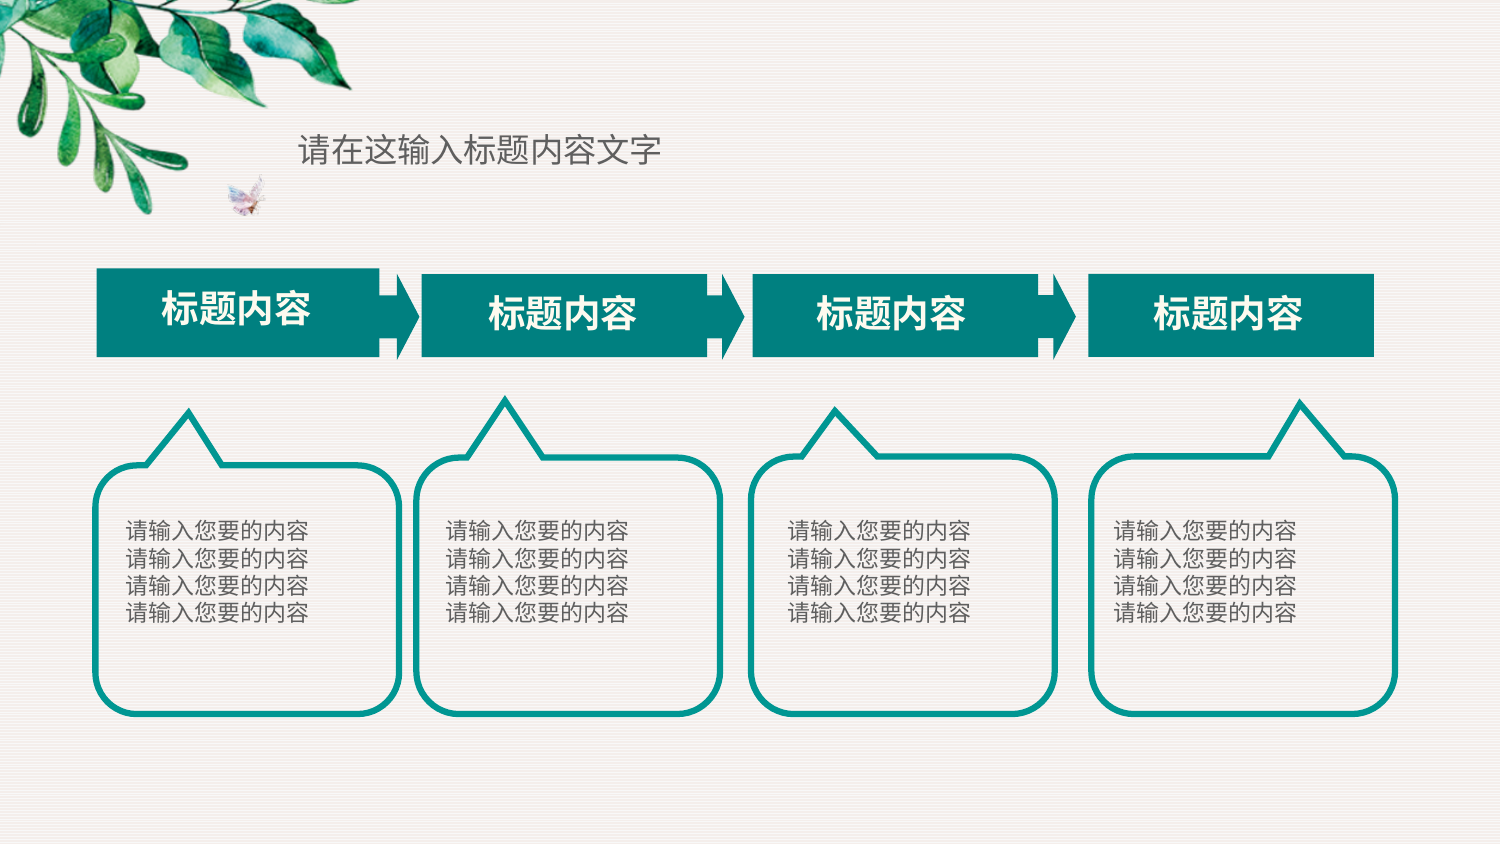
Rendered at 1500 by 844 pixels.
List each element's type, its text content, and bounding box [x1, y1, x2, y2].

picture [0, 0, 385, 245]
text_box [1091, 456, 1400, 715]
text_box 请在这输入标题内容文字 [427, 122, 918, 177]
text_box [750, 456, 1074, 715]
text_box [94, 267, 1375, 360]
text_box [416, 457, 732, 715]
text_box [95, 465, 412, 715]
